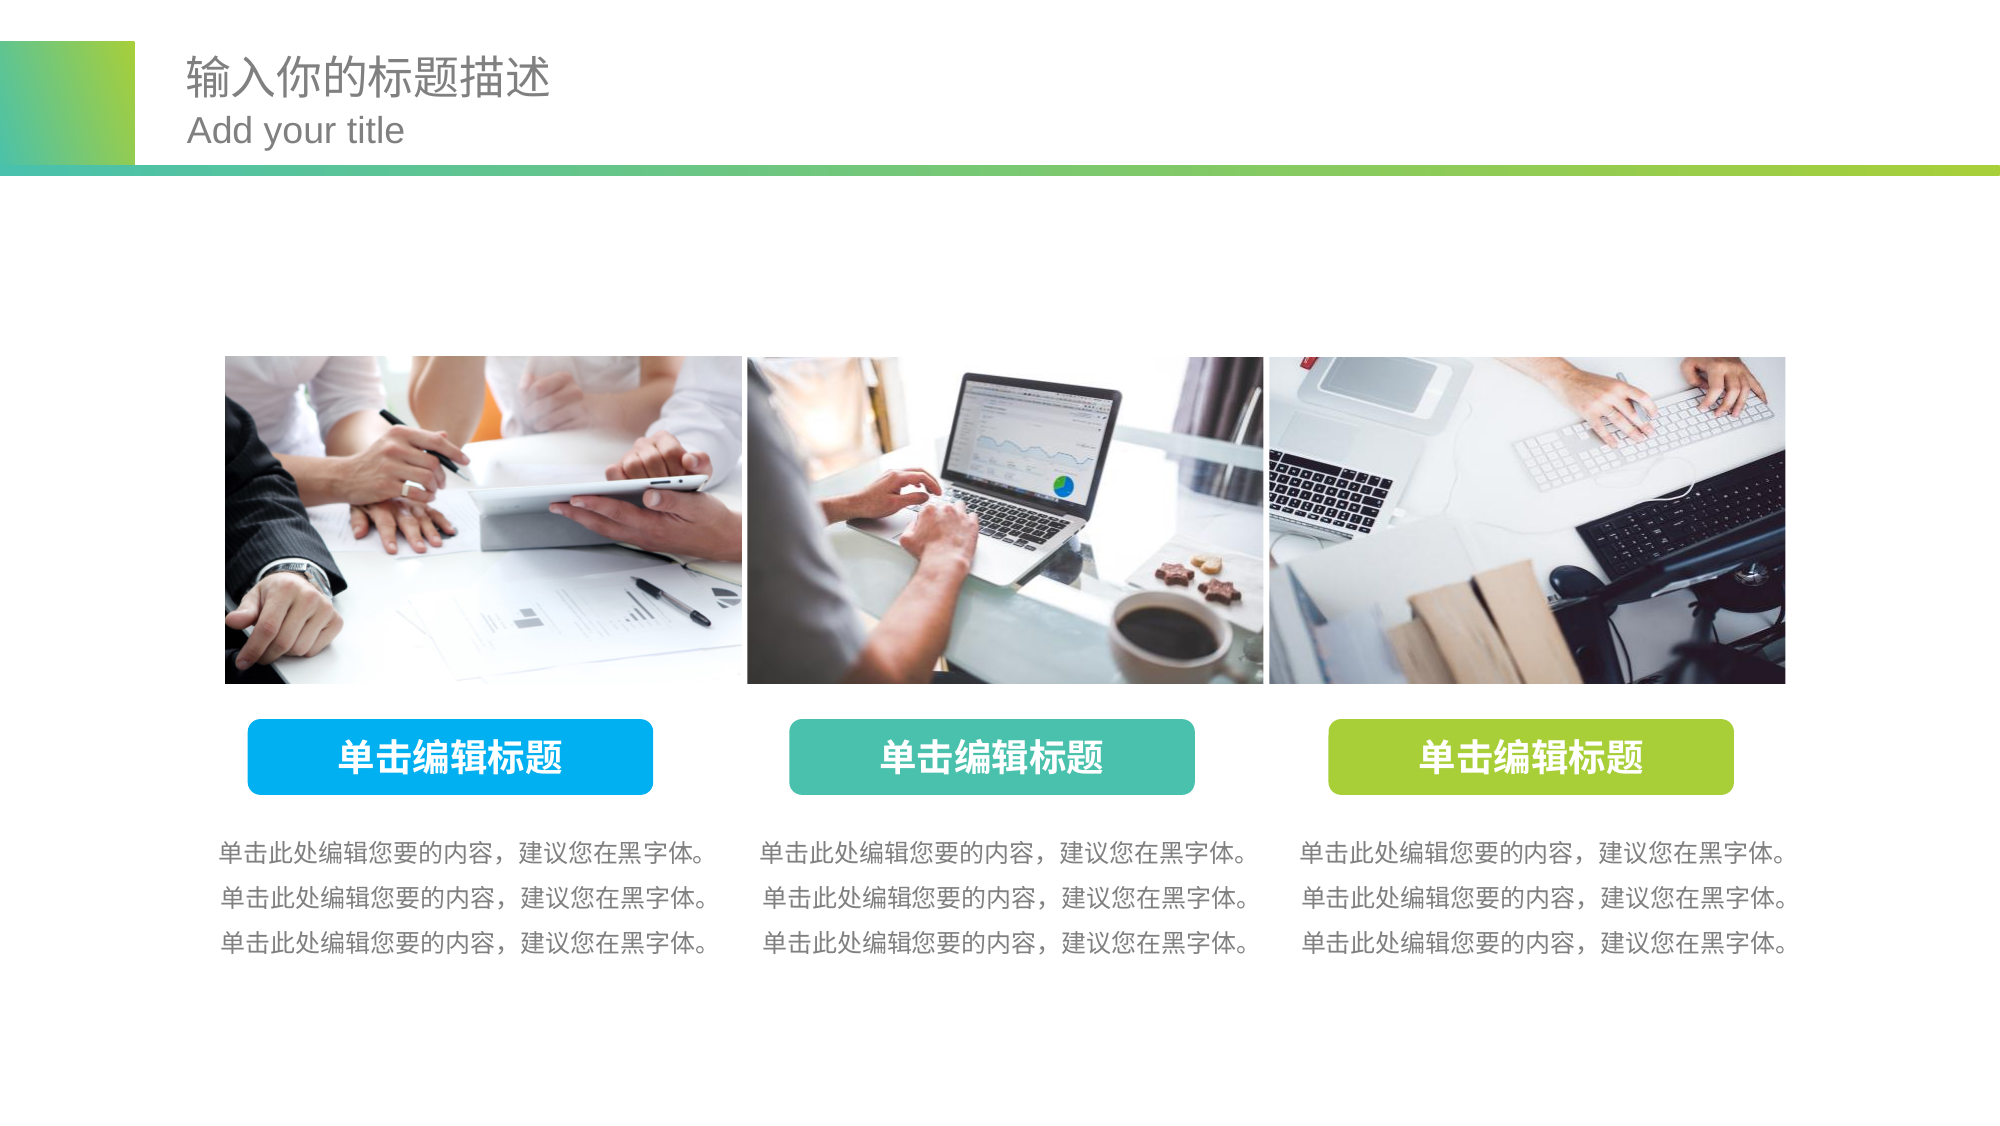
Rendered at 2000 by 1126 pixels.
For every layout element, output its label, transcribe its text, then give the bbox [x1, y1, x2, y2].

picture [225, 355, 742, 685]
text_box [1329, 787, 1733, 795]
text_box 单击此处编辑您要的内容，建议您在黑字体。 [1301, 876, 1821, 913]
text_box [248, 787, 653, 795]
text_box [1329, 719, 1733, 726]
text_box 单击此处编辑您要的内容，建议您在黑字体。 [760, 831, 1299, 868]
text_box 单击编辑标题 [1301, 726, 1761, 787]
text_box 单击此处编辑您要的内容，建议您在黑字体。 [761, 876, 1282, 913]
text_box 单击此处编辑您要的内容，建议您在黑字体。 [220, 876, 740, 913]
text_box 单击此处编辑您要的内容，建议您在黑字体。 [1301, 921, 1839, 958]
text_box 单击此处编辑您要的内容，建议您在黑字体。 [1299, 831, 1838, 868]
text_box [790, 787, 1194, 795]
text_box [249, 719, 652, 726]
text_box [747, 357, 1264, 684]
text_box 单击此处编辑您要的内容，建议您在黑字体。 [761, 921, 1300, 958]
text_box 单击此处编辑您要的内容，建议您在黑字体。 [220, 921, 758, 958]
text_box 单击编辑标题 [762, 726, 1222, 787]
text_box [790, 719, 1194, 726]
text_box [0, 41, 2000, 177]
text_box 单击编辑标题 [220, 726, 680, 787]
text_box [1269, 357, 1786, 684]
text_box 单击此处编辑您要的内容，建议您在黑字体。 [218, 831, 758, 868]
